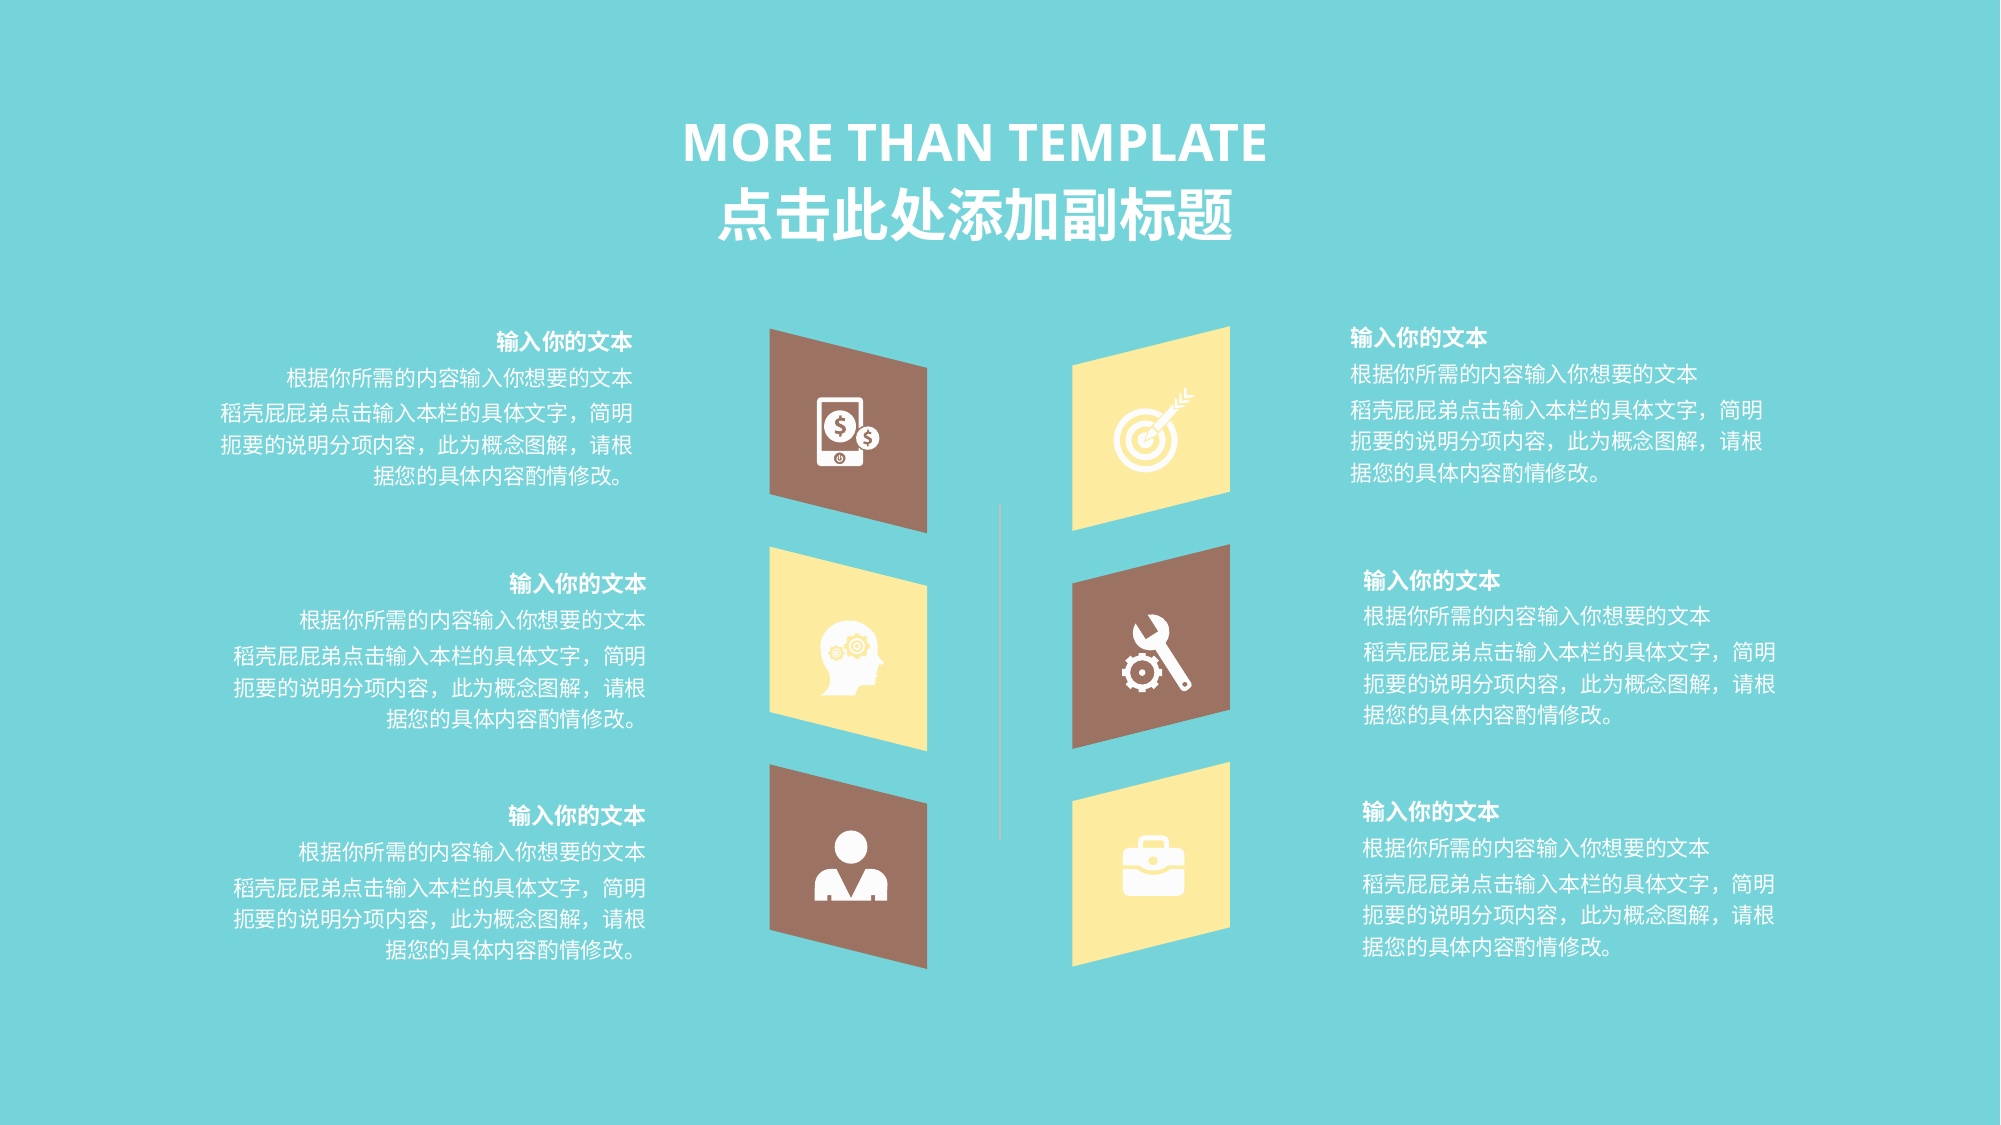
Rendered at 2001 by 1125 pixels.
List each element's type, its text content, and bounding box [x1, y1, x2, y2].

text_box 输入你的文本 根据你所需的内容输入你想要的文本 稻壳屁屁弟点击输入本栏的具体文字，简明扼要的说明分项内容，此为概念图解，请根据您的具体内容酌情修改。 [200, 312, 652, 498]
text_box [1072, 326, 1230, 531]
text_box 输入你的文本 根据你所需的内容输入你想要的文本 稻壳屁屁弟点击输入本栏的具体文字，简明扼要的说明分项内容，此为概念图解，请根据您的具体内容酌情修改。 [1345, 551, 1798, 737]
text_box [769, 764, 928, 970]
text_box MORE THAN TEMPLATE 点击此处添加副标题 [645, 96, 1306, 255]
text_box 输入你的文本 根据你所需的内容输入你想要的文本 稻壳屁屁弟点击输入本栏的具体文字，简明扼要的说明分项内容，此为概念图解，请根据您的具体内容酌情修改。 [213, 555, 665, 741]
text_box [769, 328, 928, 534]
text_box 输入你的文本 根据你所需的内容输入你想要的文本 稻壳屁屁弟点击输入本栏的具体文字，简明扼要的说明分项内容，此为概念图解，请根据您的具体内容酌情修改。 [1345, 783, 1797, 969]
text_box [1072, 761, 1230, 967]
text_box 输入你的文本 根据你所需的内容输入你想要的文本 稻壳屁屁弟点击输入本栏的具体文字，简明扼要的说明分项内容，此为概念图解，请根据您的具体内容酌情修改。 [212, 787, 665, 973]
text_box 输入你的文本 根据你所需的内容输入你想要的文本 稻壳屁屁弟点击输入本栏的具体文字，简明扼要的说明分项内容，此为概念图解，请根据您的具体内容酌情修改。 [1332, 309, 1785, 495]
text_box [1072, 544, 1230, 749]
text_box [769, 546, 928, 752]
